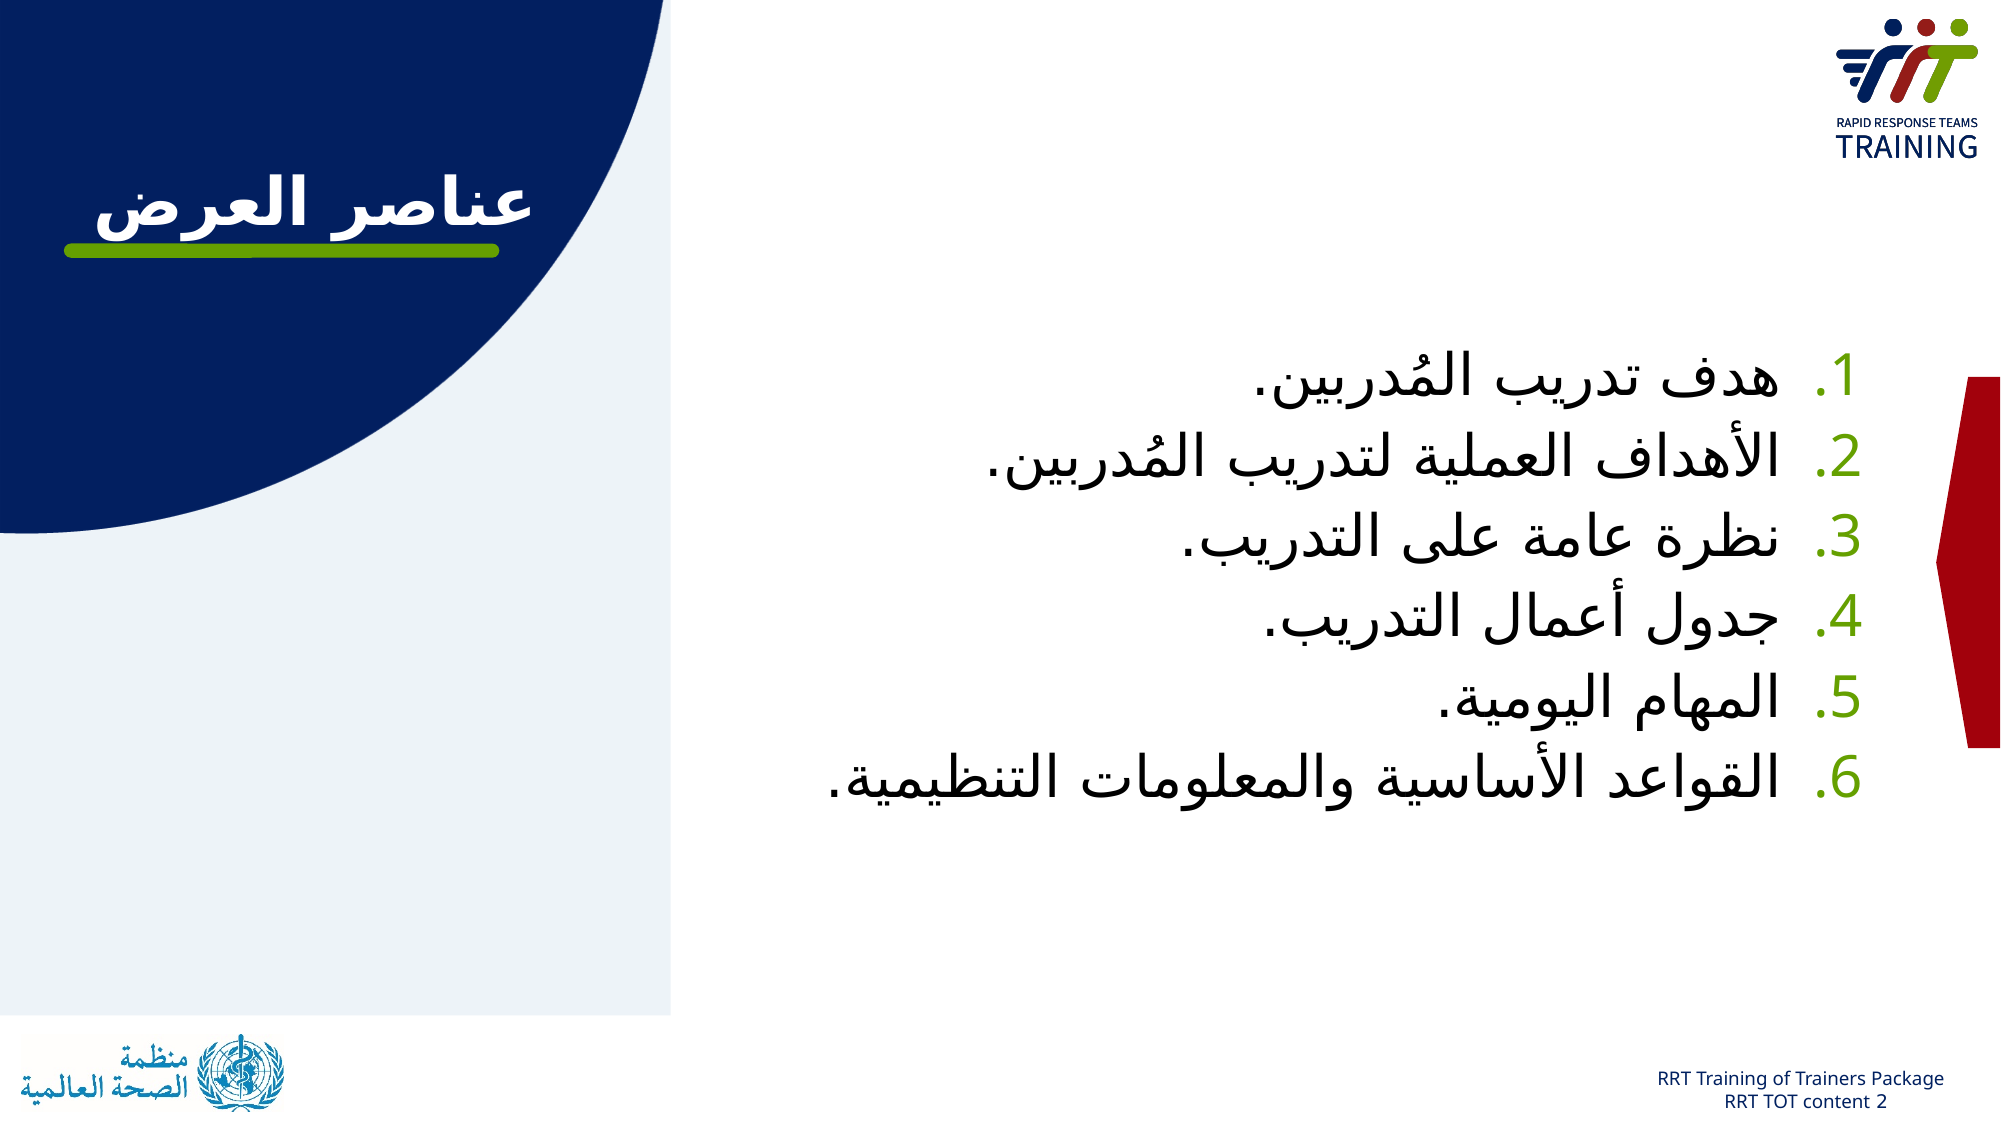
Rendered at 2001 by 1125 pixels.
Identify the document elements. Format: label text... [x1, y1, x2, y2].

picture [21, 1034, 284, 1112]
text_box عناصر العرض [70, 151, 546, 327]
text_box هدف تدريب المُدربين. الأهداف العملية لتدريب المُدربين. نظرة عامة على التدريب. جدول أعمال التدريب. المهام اليومية. القواعد الأساسية والمعلومات التنظيمية. [652, 282, 1874, 865]
picture [1835, 19, 1978, 167]
picture [0, 0, 670, 538]
